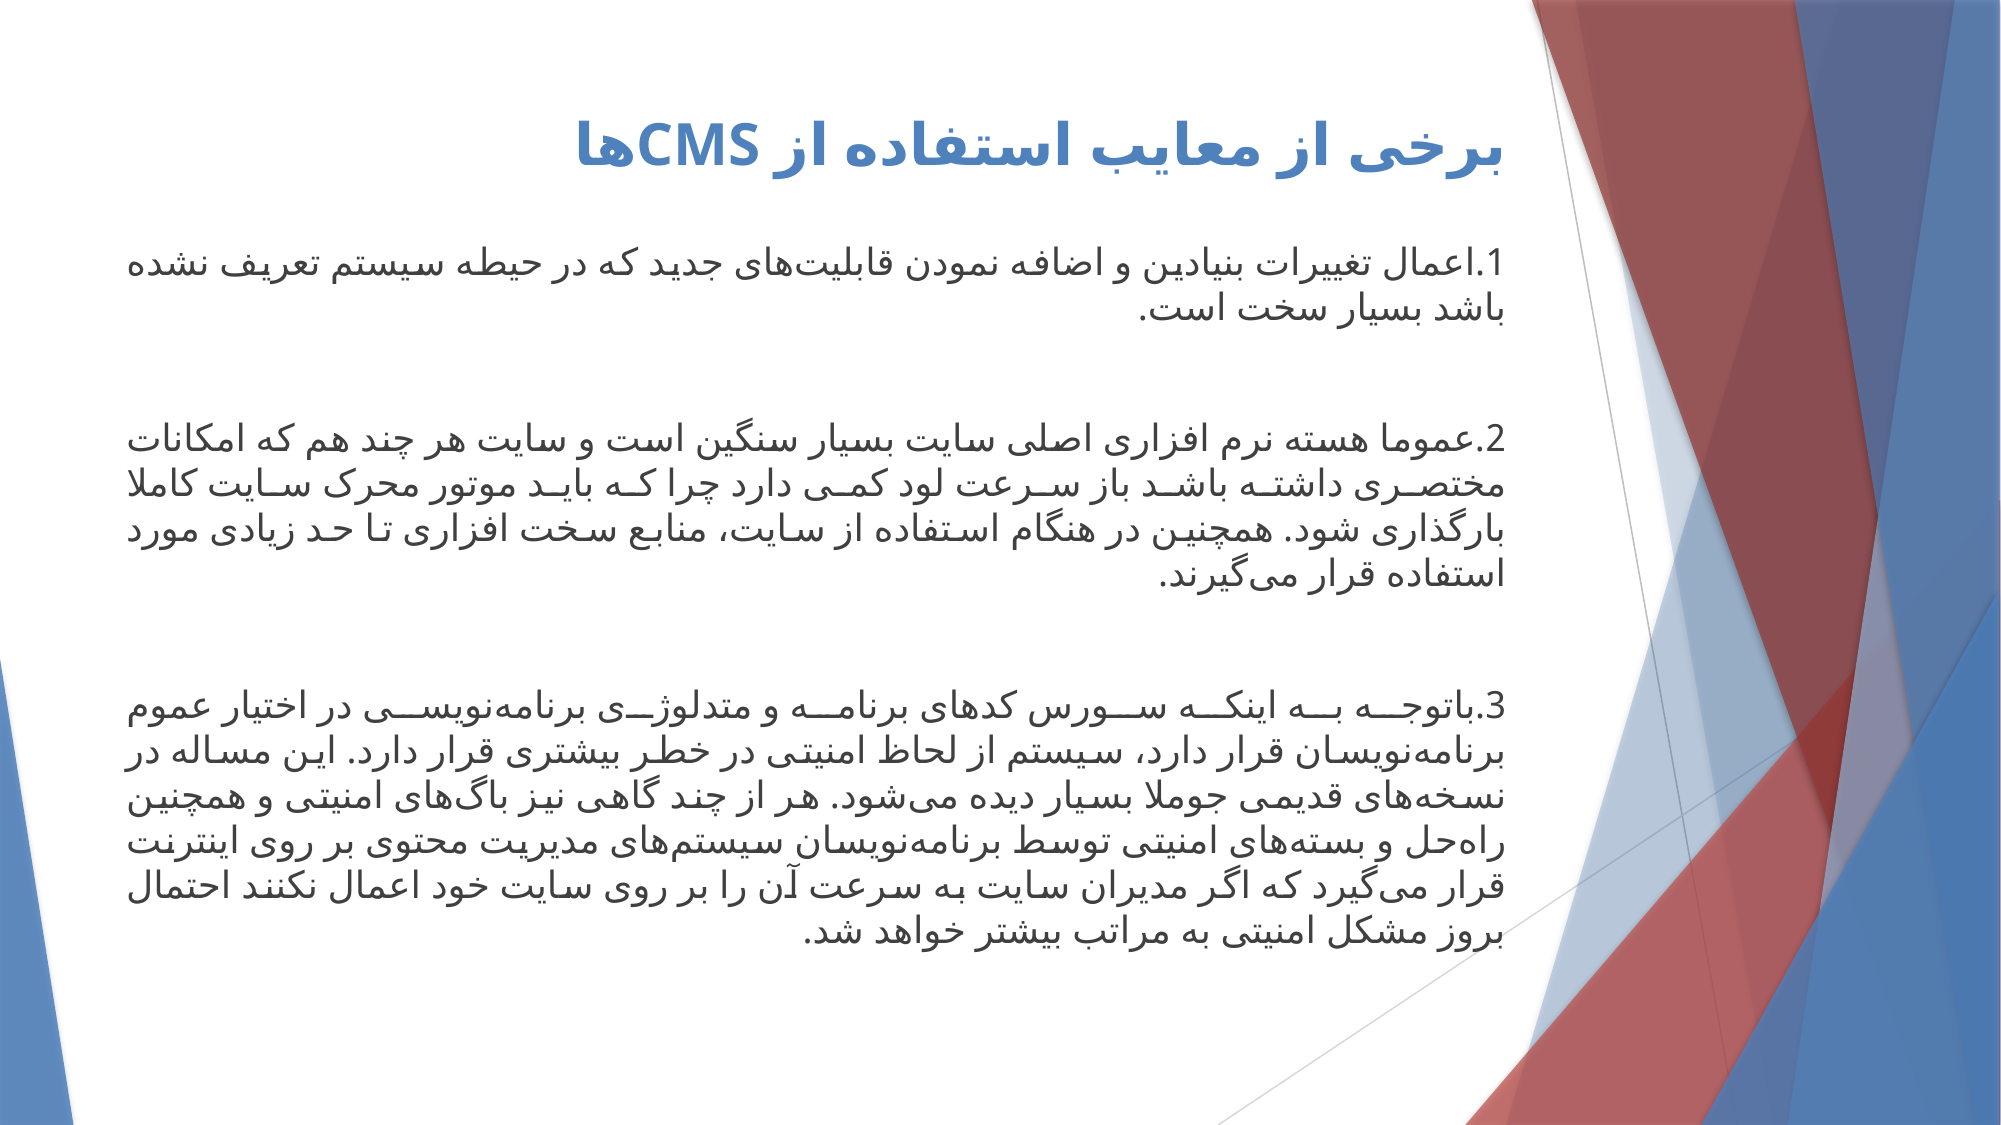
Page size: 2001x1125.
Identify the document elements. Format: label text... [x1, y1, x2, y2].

list 1.اعمال تغییرات بنیادین و اضافه نمودن قابلیت‌های جدید که در حیطه سیستم تعریف نشده باشد بسیار سخت است. 2.عموما هسته نرم افزاری اصلی سایت بسیار سنگین است و سایت هر چند هم که امکانات مختصری داشته باشد باز سرعت لود کمی دارد چرا که باید موتور محرک سایت کاملا بارگذاری شود. همچنین در هنگام استفاده از سایت، منابع سخت افزاری تا حد زیادی مورد استفاده قرار می‌گیرند. 3.باتوجه به اینکه سورس کدهای برنامه و متدلوژی برنامه‌نویسی در اختیار عموم برنامه‌نویسان قرار دارد، سیستم از لحاظ امنیتی در خطر بیشتری قرار دارد. این مساله در نسخه‌های قدیمی جوملا بسیار دیده می‌شود. هر از چند گاهی نیز باگ‌های امنیتی و همچنین راه‌حل و بسته‌های امنیتی توسط برنامه‌نویسان سیستم‌های مدیریت محتوی بر روی اینترنت قرار می‌گیرد که اگر مدیران سایت به سرعت آن را بر روی سایت خود اعمال نکنند احتمال بروز مشکل امنیتی به مراتب بیشتر خواهد شد. [111, 230, 1522, 991]
title برخی از معایب استفاده از CMSها [111, 99, 1522, 230]
